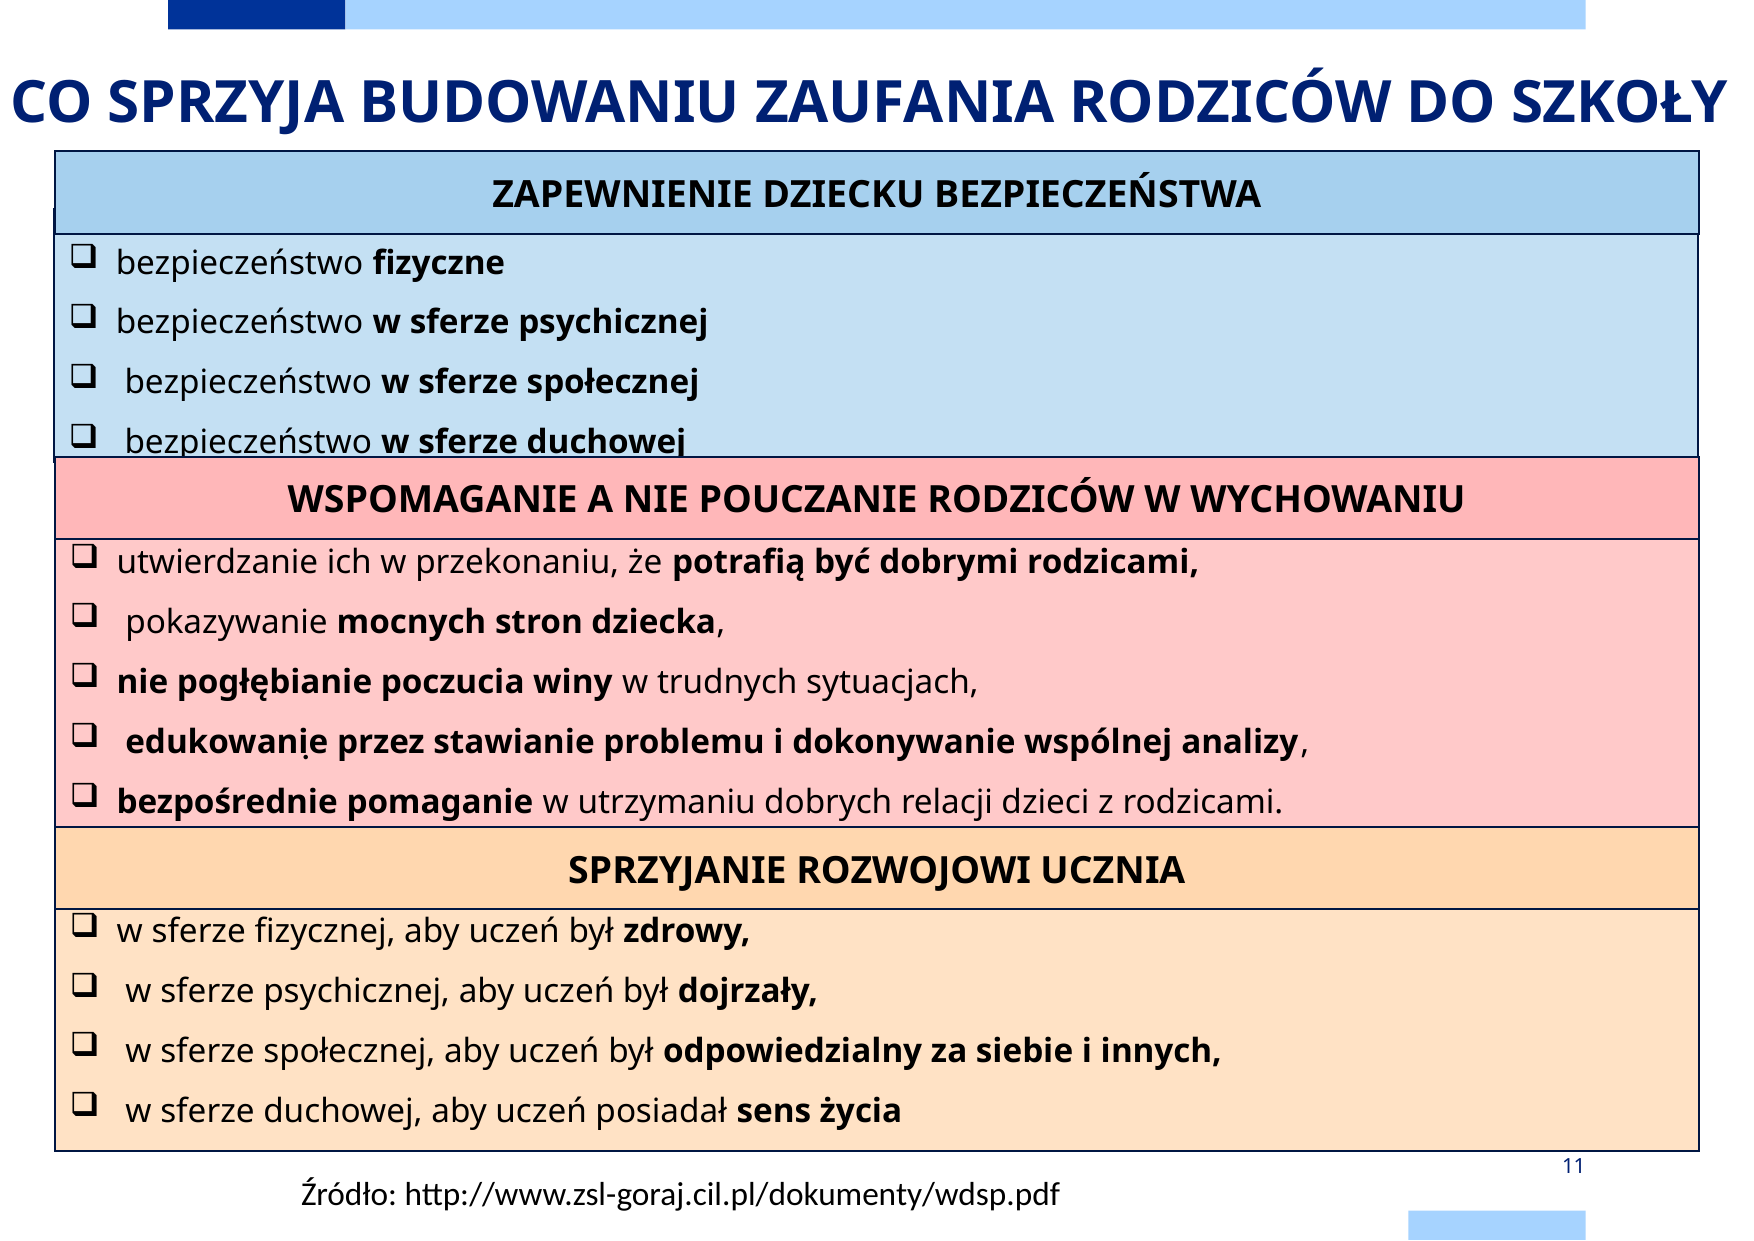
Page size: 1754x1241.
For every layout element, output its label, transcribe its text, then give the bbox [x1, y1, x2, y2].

text_box . Źródło: http://www.zsl-goraj.cil.pl/dokumenty/wdsp.pdf [286, 1152, 1321, 1220]
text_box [54, 151, 1699, 456]
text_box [54, 826, 1699, 1152]
title CO SPRZYJA BUDOWANIU ZAUFANIA RODZICÓW DO SZKOŁY [0, 59, 1754, 325]
slide_number 11 [1408, 1152, 1586, 1182]
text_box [54, 456, 1699, 826]
